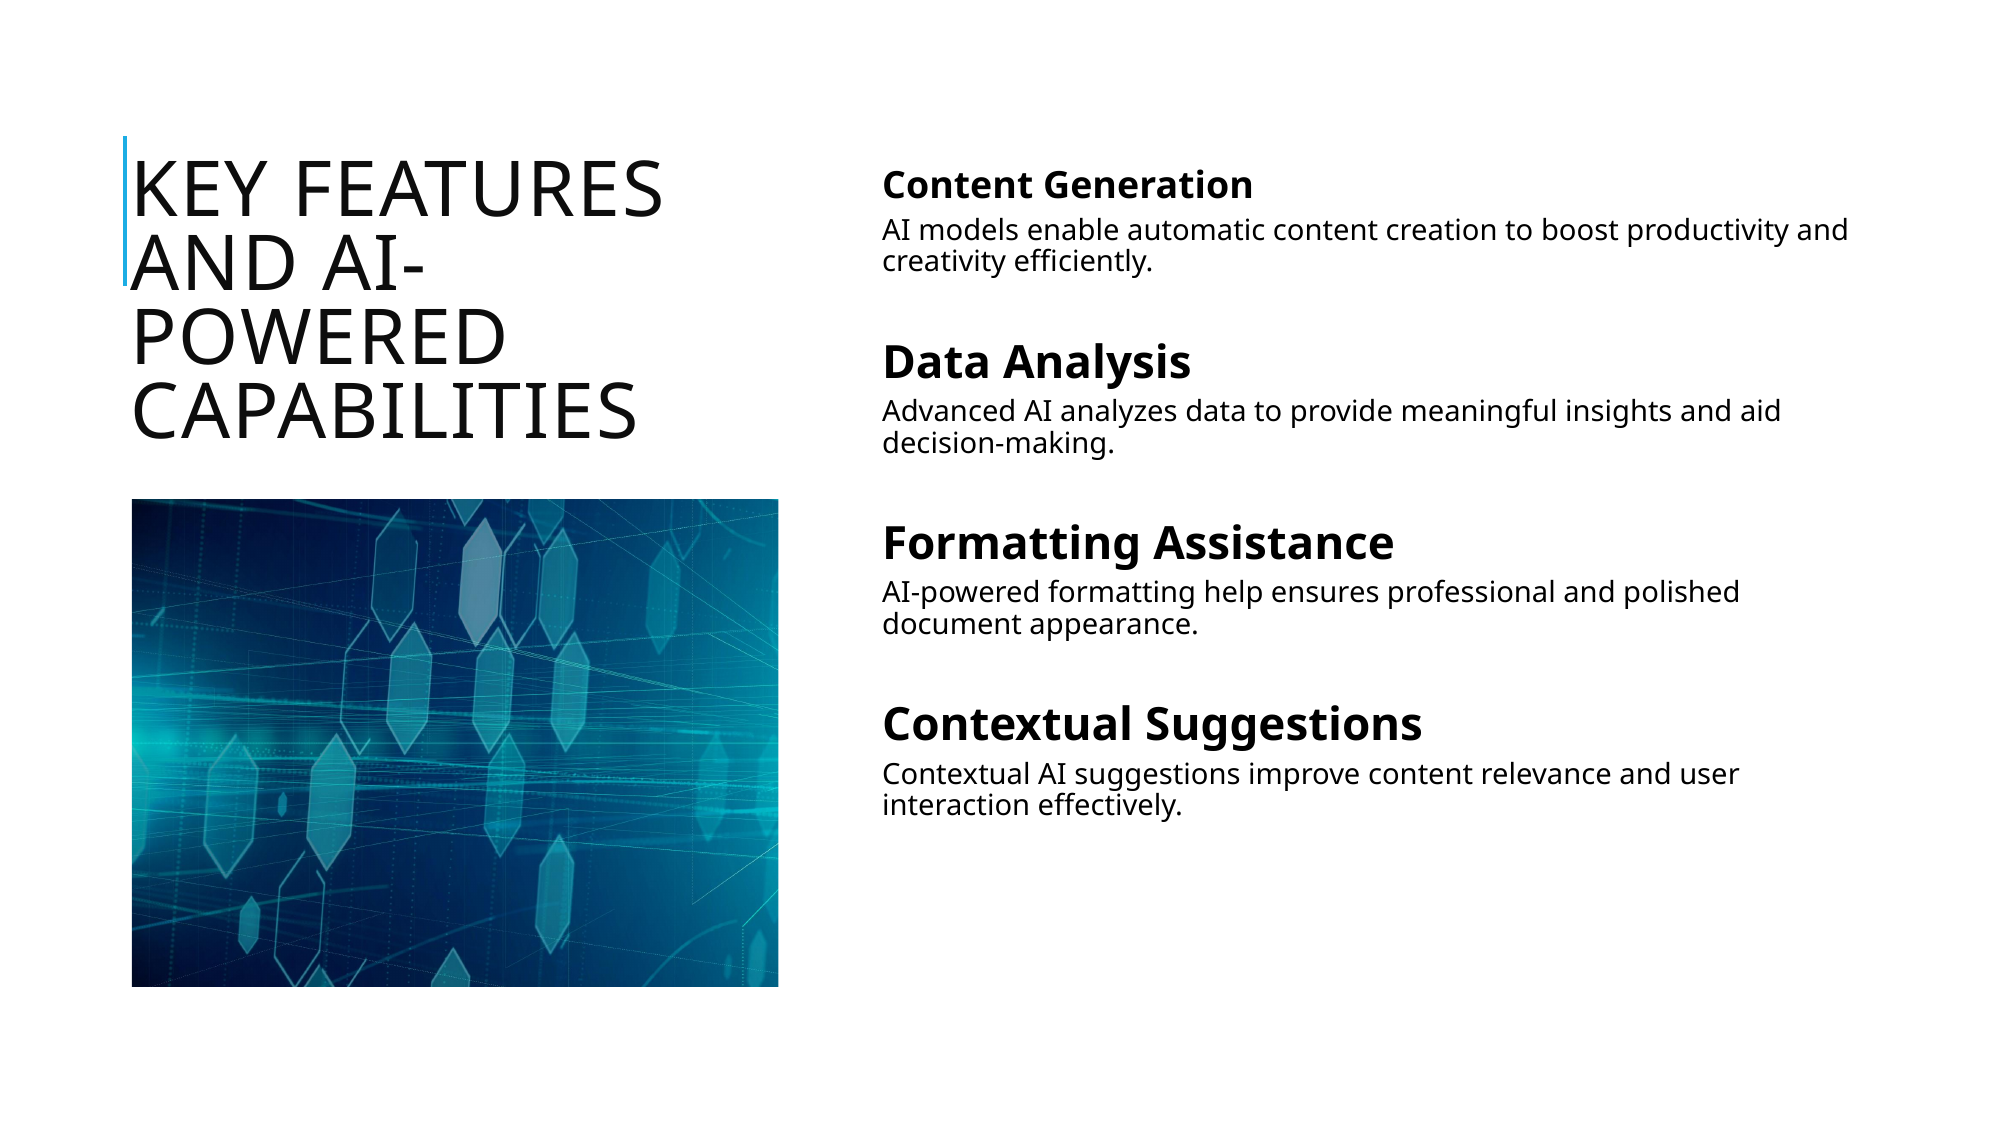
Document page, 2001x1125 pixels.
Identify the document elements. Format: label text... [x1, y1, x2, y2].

list Content Generation AI models enable automatic content creation to boost productivity and creativity efficiently. Data Analysis Advanced AI analyzes data to provide meaningful insights and aid decision-making. Formatting Assistance AI-powered formatting help ensures professional and polished document appearance. Contextual Suggestions Contextual AI suggestions improve content relevance and user interaction effectively. [874, 158, 1883, 981]
title Key Features and AI-Powered Capabilities [115, 149, 779, 467]
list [131, 499, 779, 988]
